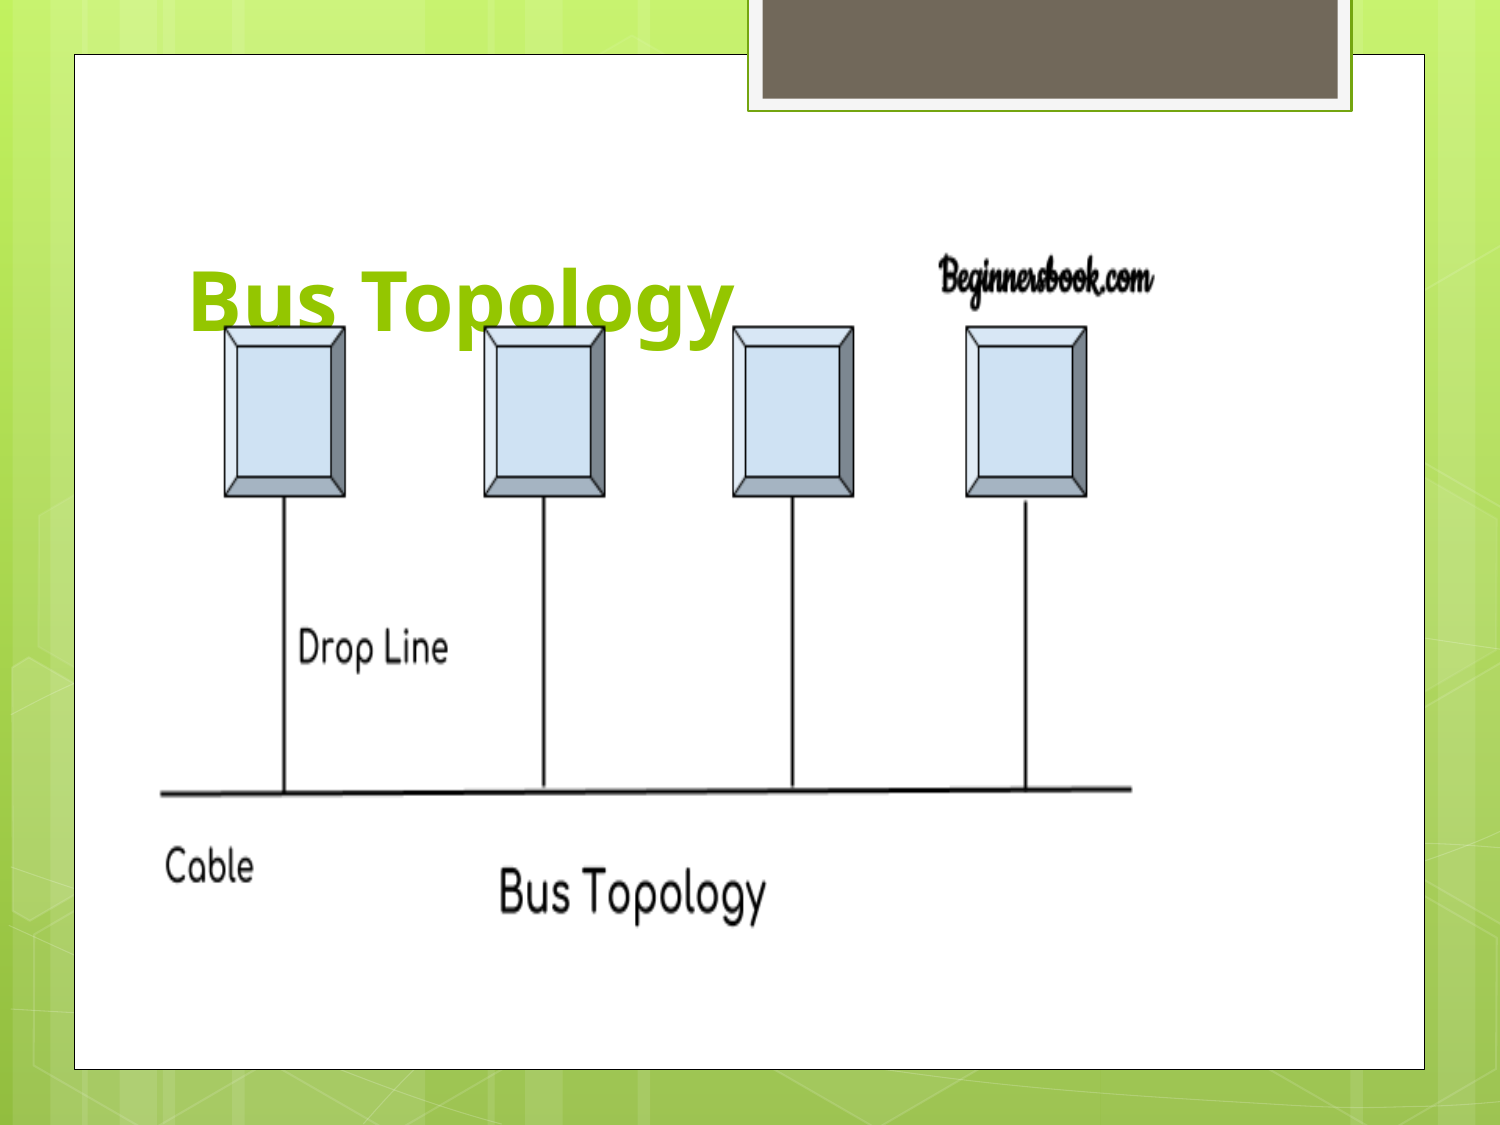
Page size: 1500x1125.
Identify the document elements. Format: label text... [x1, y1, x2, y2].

title Bus Topology [171, 168, 1324, 357]
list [99, 249, 1194, 976]
